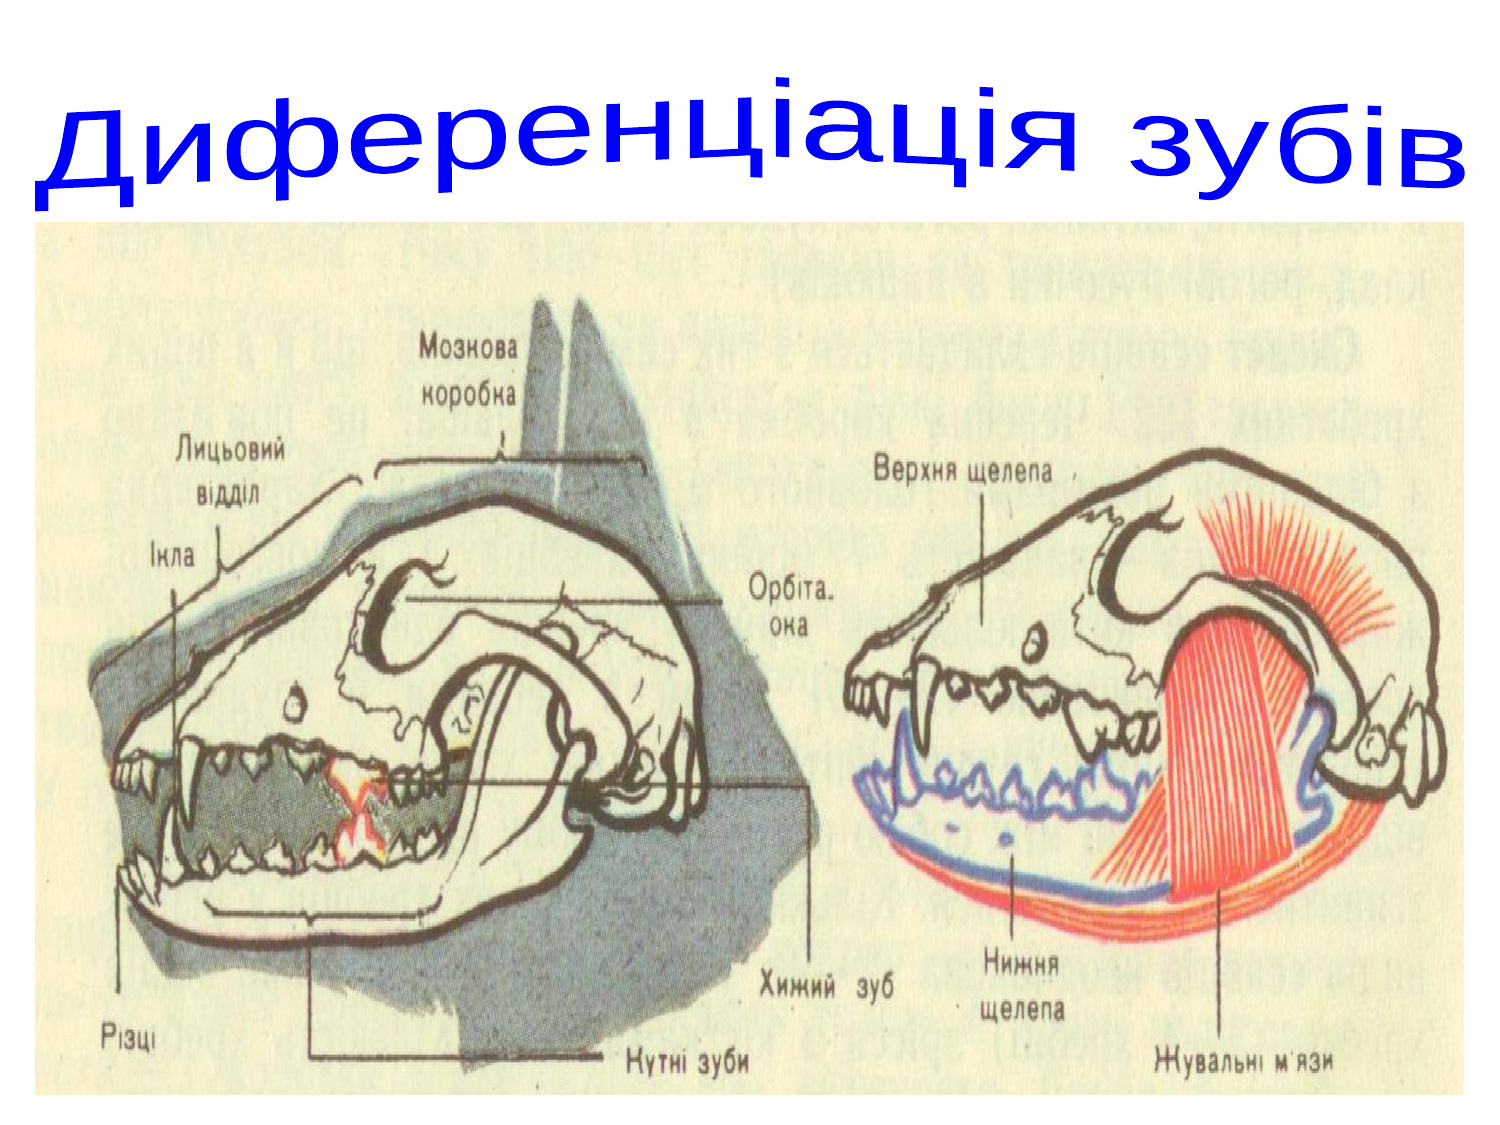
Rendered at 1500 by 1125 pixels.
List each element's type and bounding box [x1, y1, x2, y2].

picture [34, 222, 1465, 1095]
